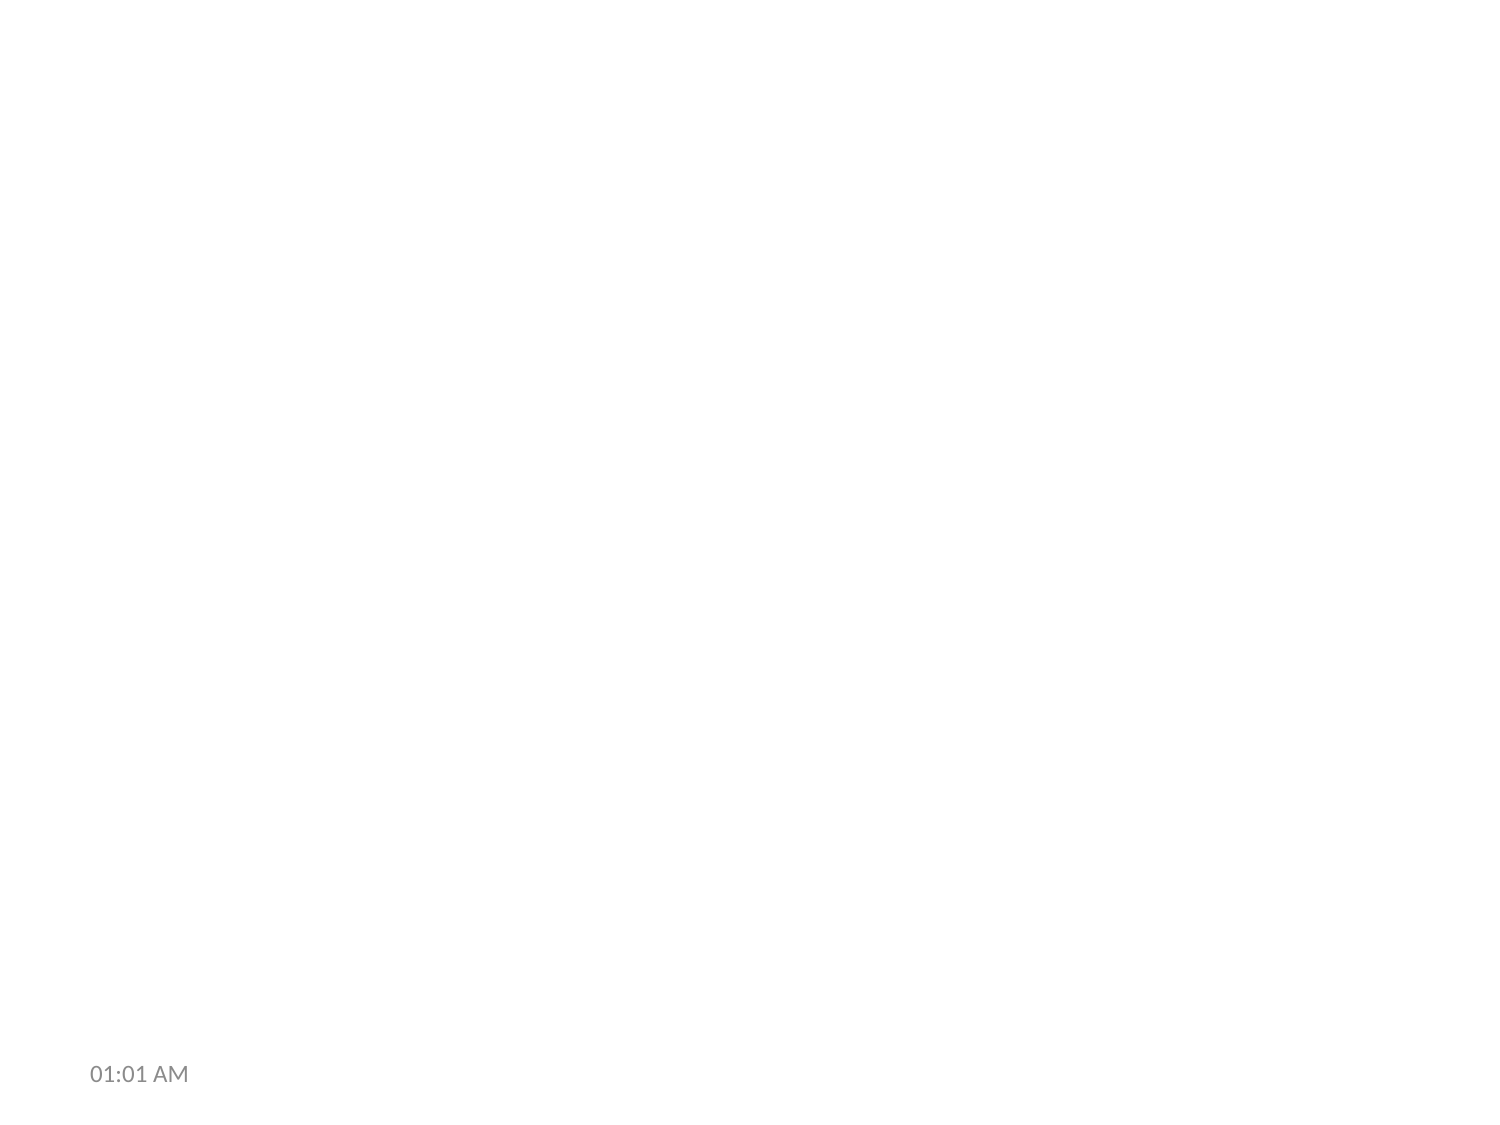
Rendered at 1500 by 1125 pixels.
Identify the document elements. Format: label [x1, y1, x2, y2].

slide_number [75, 1042, 425, 1103]
